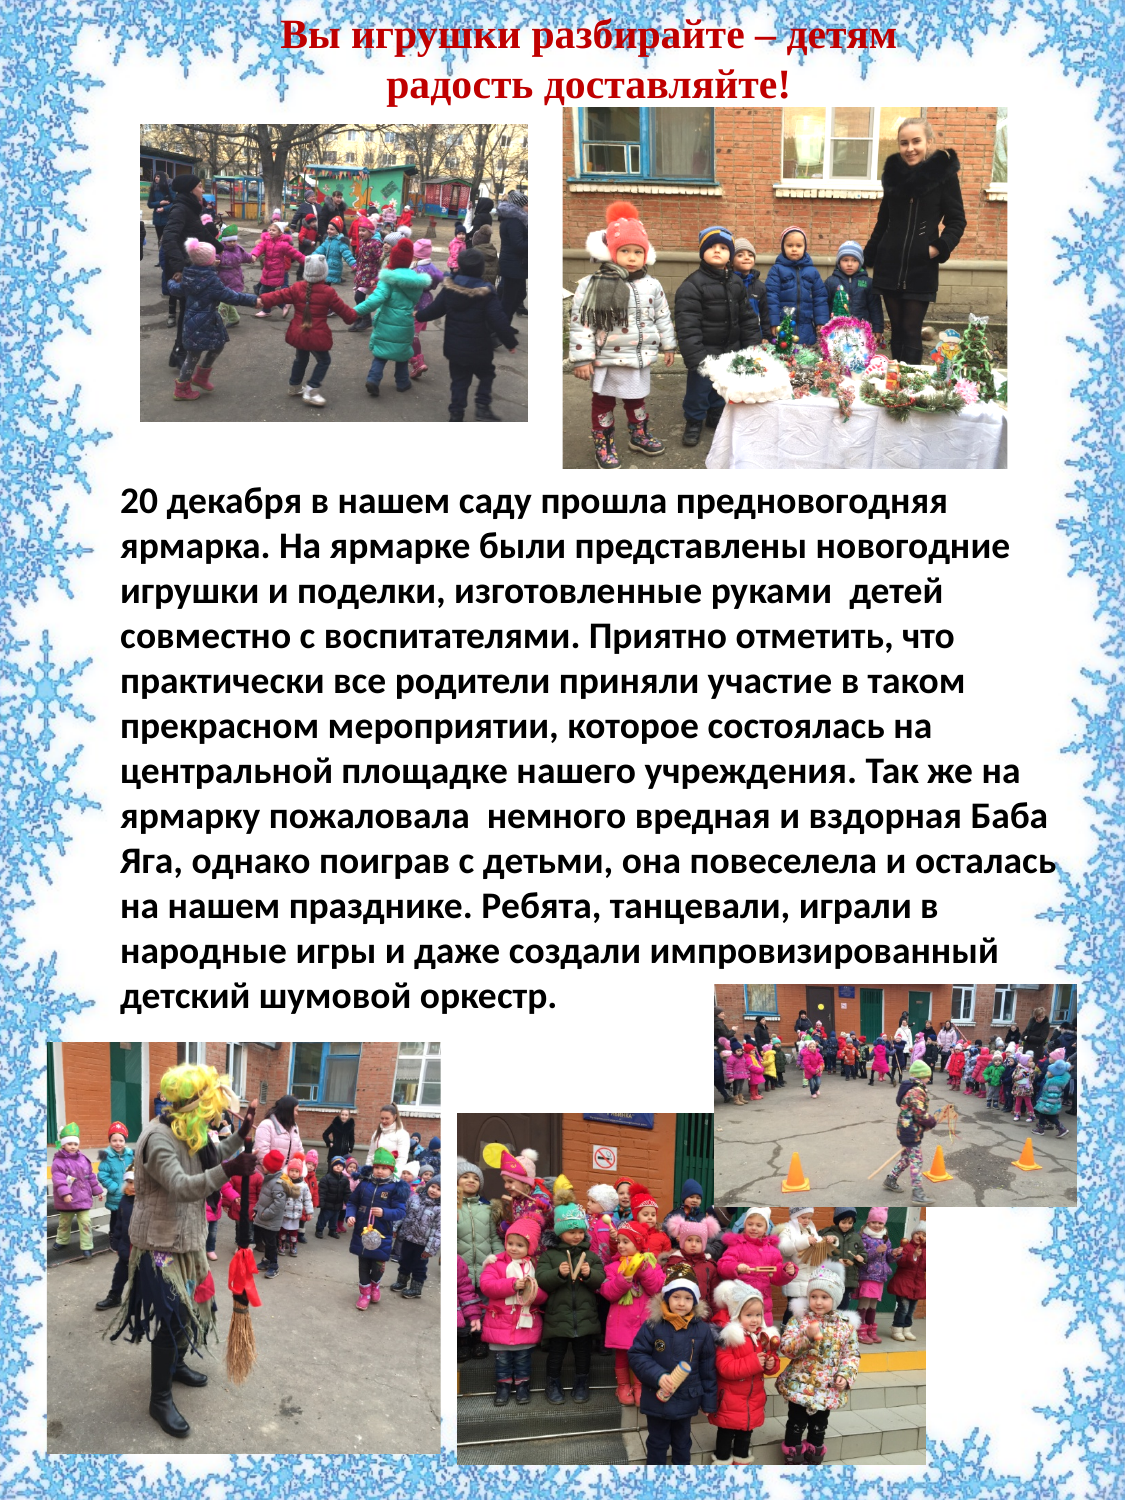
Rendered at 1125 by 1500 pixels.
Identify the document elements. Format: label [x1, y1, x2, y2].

text_box [0, 0, 1125, 1500]
